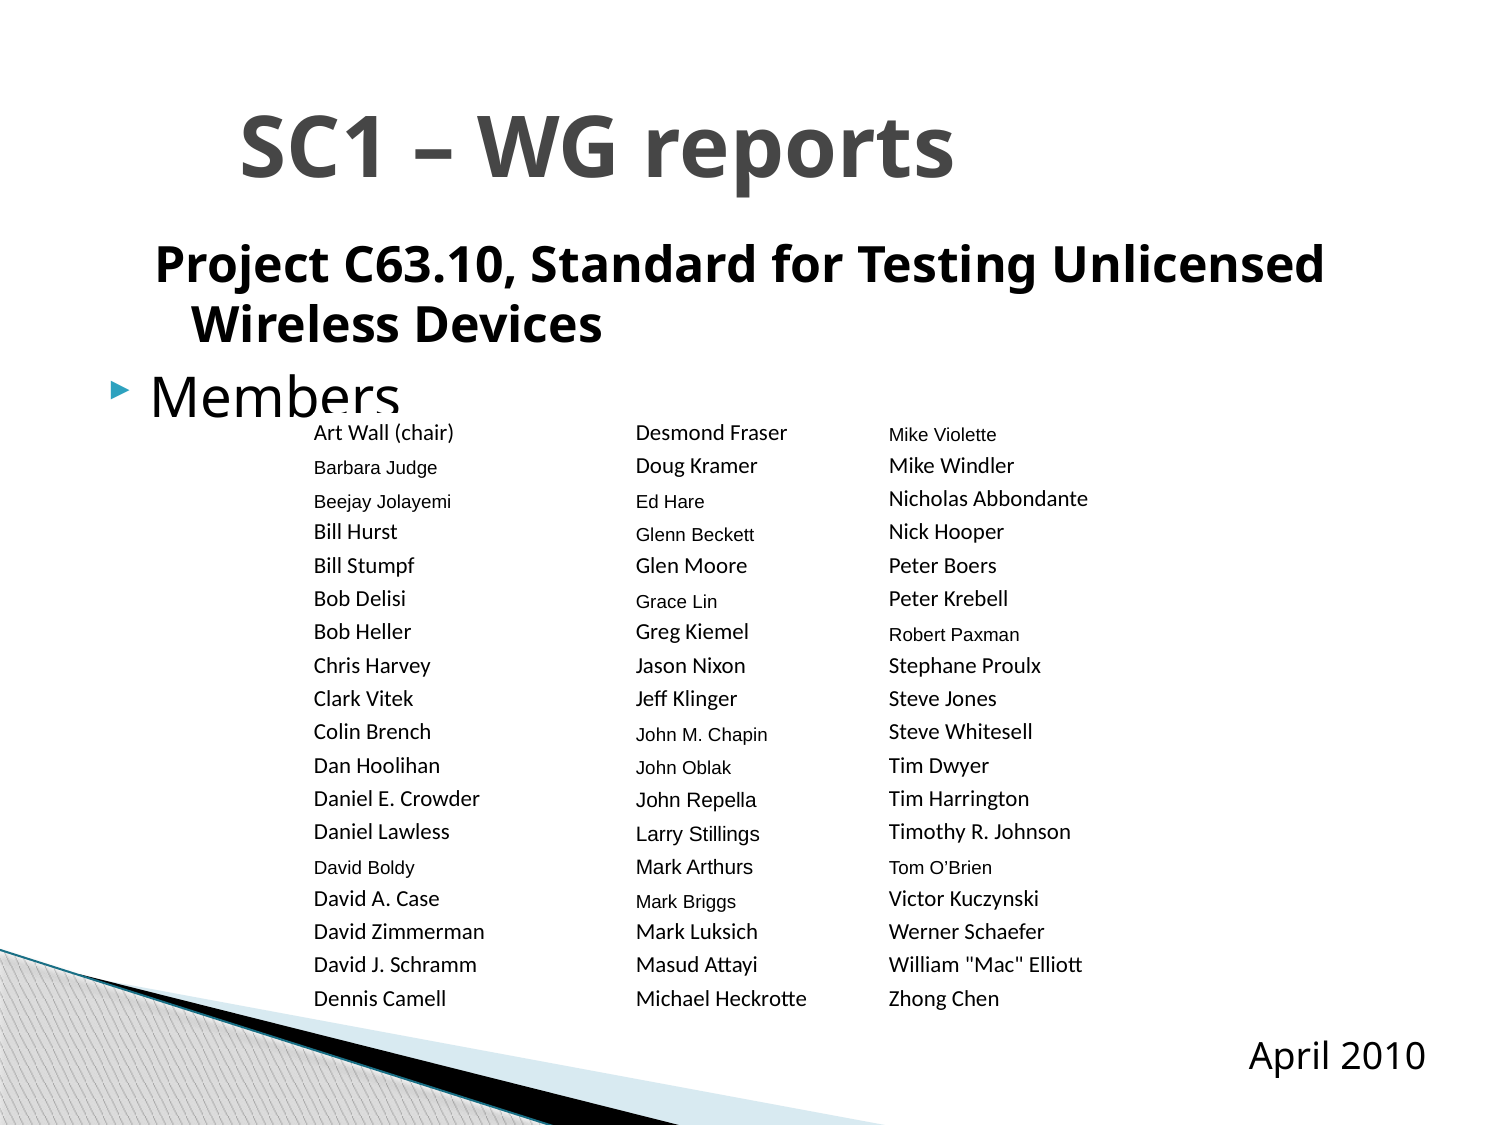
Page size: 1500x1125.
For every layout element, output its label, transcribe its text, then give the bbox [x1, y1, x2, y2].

table_cell William "Mac" Elliott [887, 945, 1200, 979]
table_cell Dennis Camell [313, 979, 634, 1012]
table_cell David Zimmerman [313, 912, 634, 945]
table_cell Zhong Chen [887, 979, 1200, 1012]
table_cell Tom O’Brien [887, 845, 1200, 879]
table_cell John Oblak [634, 746, 887, 779]
table_cell Stephane Proulx [887, 646, 1200, 679]
table_cell Steve Whitesell [887, 712, 1200, 746]
table_cell Dan Hoolihan [313, 746, 634, 779]
table_cell Steve Jones [887, 679, 1200, 712]
table_cell Barbara Judge [313, 446, 634, 479]
table_cell Nicholas Abbondante [887, 479, 1200, 512]
table_cell Glen Moore [634, 546, 887, 579]
table_cell Bill Stumpf [313, 546, 634, 579]
table_cell Mark Luksich [634, 912, 887, 945]
table_cell Bob Delisi [313, 579, 634, 612]
table_cell David Boldy [313, 845, 634, 879]
table_cell Mark Arthurs [634, 845, 887, 879]
table_header Mike Violette [887, 413, 1200, 446]
table_cell Colin Brench [313, 712, 634, 746]
table_cell Clark Vitek [313, 679, 634, 712]
table_cell Glenn Beckett [634, 512, 887, 546]
table_cell Larry Stillings [634, 812, 887, 845]
list Project C63.10, Standard for Testing Unlicensed Wireless Devices Members [75, 224, 1425, 438]
table_cell Michael Heckrotte [634, 979, 887, 1012]
table_cell Mike Windler [887, 446, 1200, 479]
table_cell Bill Hurst [313, 512, 634, 546]
table_header Art Wall (chair) [313, 413, 634, 446]
table_cell Daniel E. Crowder [313, 779, 634, 812]
table_cell John M. Chapin [634, 712, 887, 746]
table_cell Masud Attayi [634, 945, 887, 979]
table_cell Tim Harrington [887, 779, 1200, 812]
table_cell David J. Schramm [313, 945, 634, 979]
table_cell Ed Hare [634, 479, 887, 512]
table_cell Chris Harvey [313, 646, 634, 679]
table_header Desmond Fraser [634, 413, 887, 446]
table_cell Werner Schaefer [887, 912, 1200, 945]
table_cell Jason Nixon [634, 646, 887, 679]
table_cell Beejay Jolayemi [313, 479, 634, 512]
table_cell Victor Kuczynski [887, 879, 1200, 912]
table_cell Daniel Lawless [313, 812, 634, 845]
table_cell Robert Paxman [887, 612, 1200, 646]
table_cell Peter Boers [887, 546, 1200, 579]
table_cell Mark Briggs [634, 879, 887, 912]
table_cell John Repella [634, 779, 887, 812]
table_cell Doug Kramer [634, 446, 887, 479]
table_cell Nick Hooper [887, 512, 1200, 546]
table_cell Tim Dwyer [887, 746, 1200, 779]
table_cell Timothy R. Johnson [887, 812, 1200, 845]
title SC1 – WG reports [75, 75, 1425, 213]
table_cell Bob Heller [313, 612, 634, 646]
table_cell Jeff Klinger [634, 679, 887, 712]
text_box April 2010 [1233, 1024, 1442, 1085]
table_cell David A. Case [313, 879, 634, 912]
table_cell Greg Kiemel [634, 612, 887, 646]
table_cell Grace Lin [634, 579, 887, 612]
table_cell Peter Krebell [887, 579, 1200, 612]
